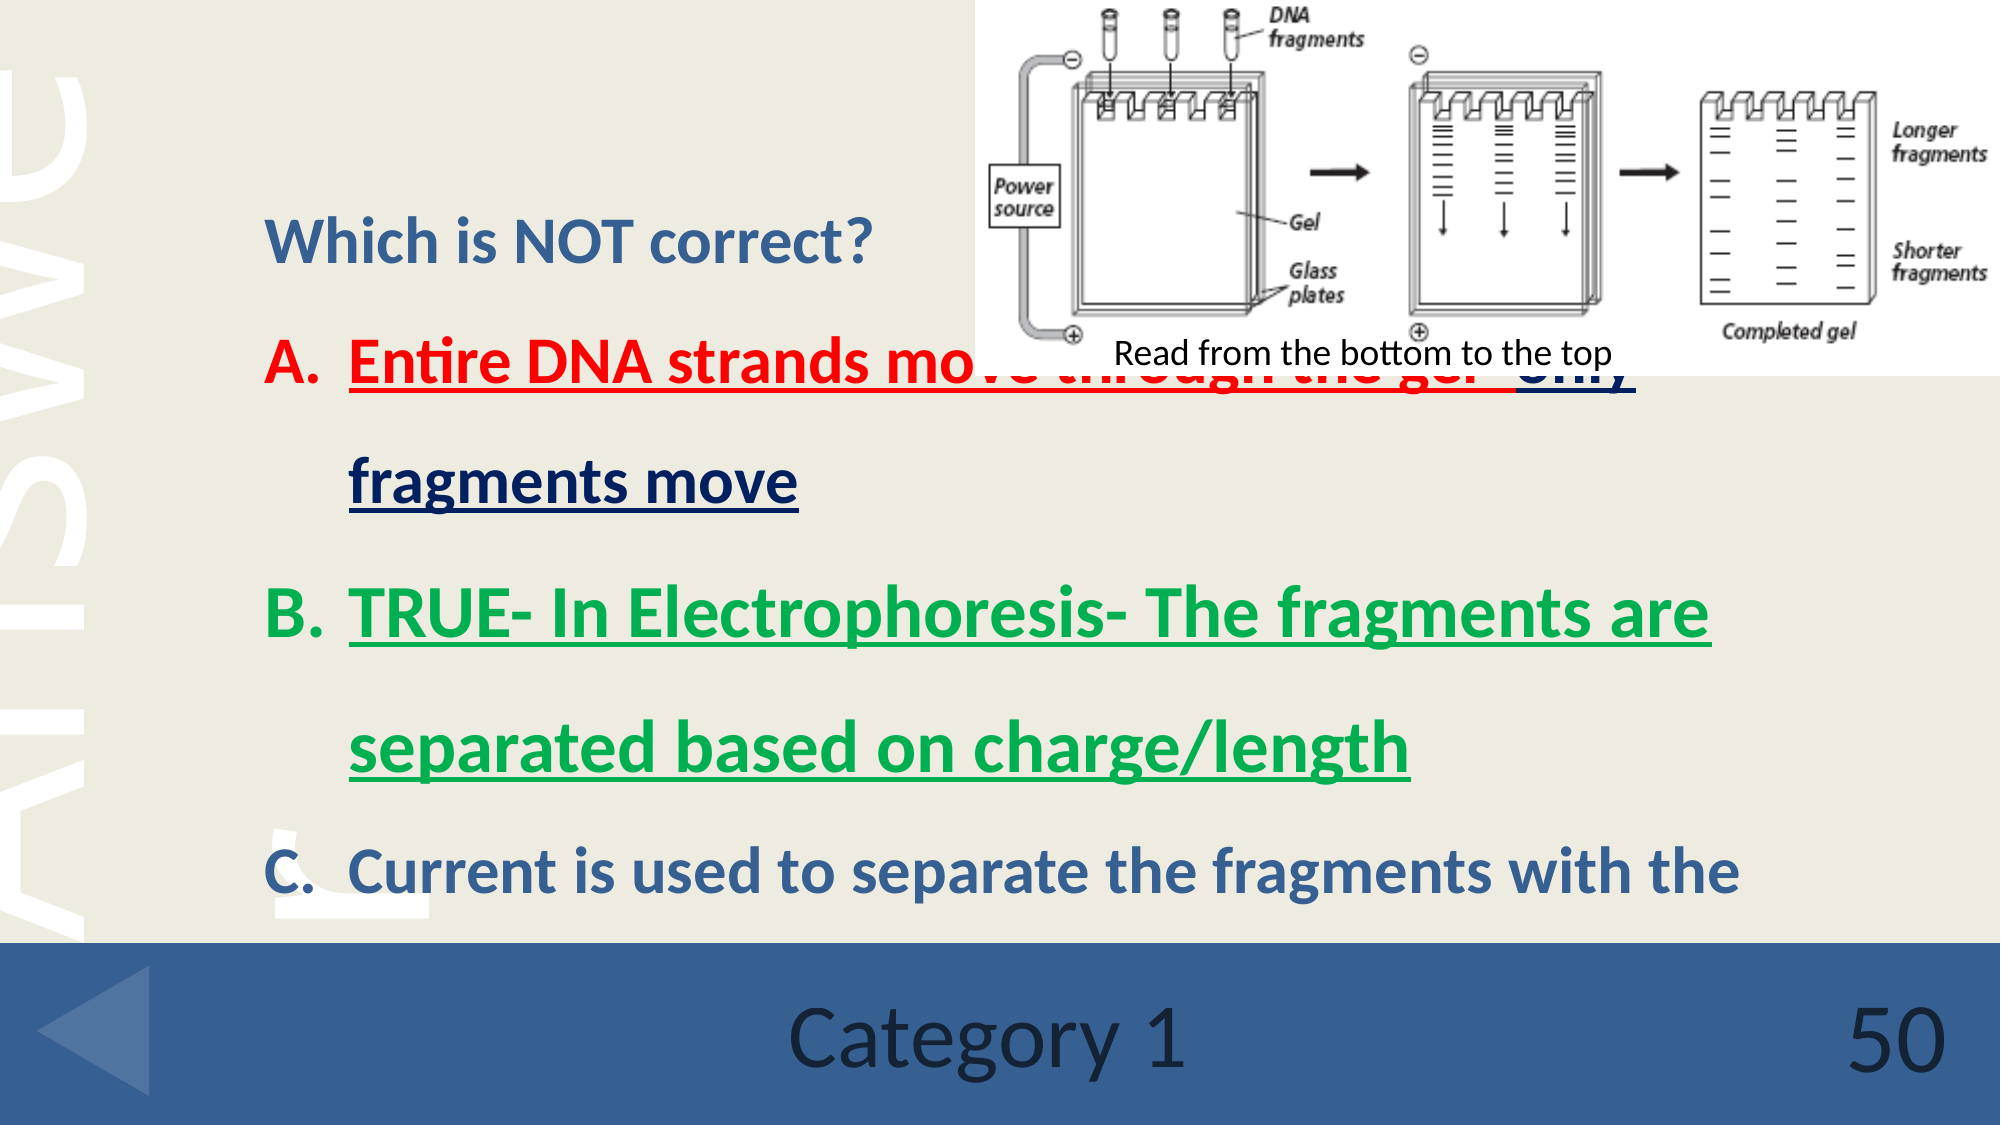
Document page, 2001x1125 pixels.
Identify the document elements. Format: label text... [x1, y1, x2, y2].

picture [974, 0, 2000, 376]
list Which is NOT correct? Entire DNA strands move through the gel- only fragments move TRUE- In Electrophoresis- The fragments are separated based on charge/length Current is used to separate the fragments with the negative fragments moving away from wells All are correct [249, 350, 1925, 954]
list 50 [1889, 967, 1963, 1097]
title Category 1 [88, 937, 1889, 1125]
